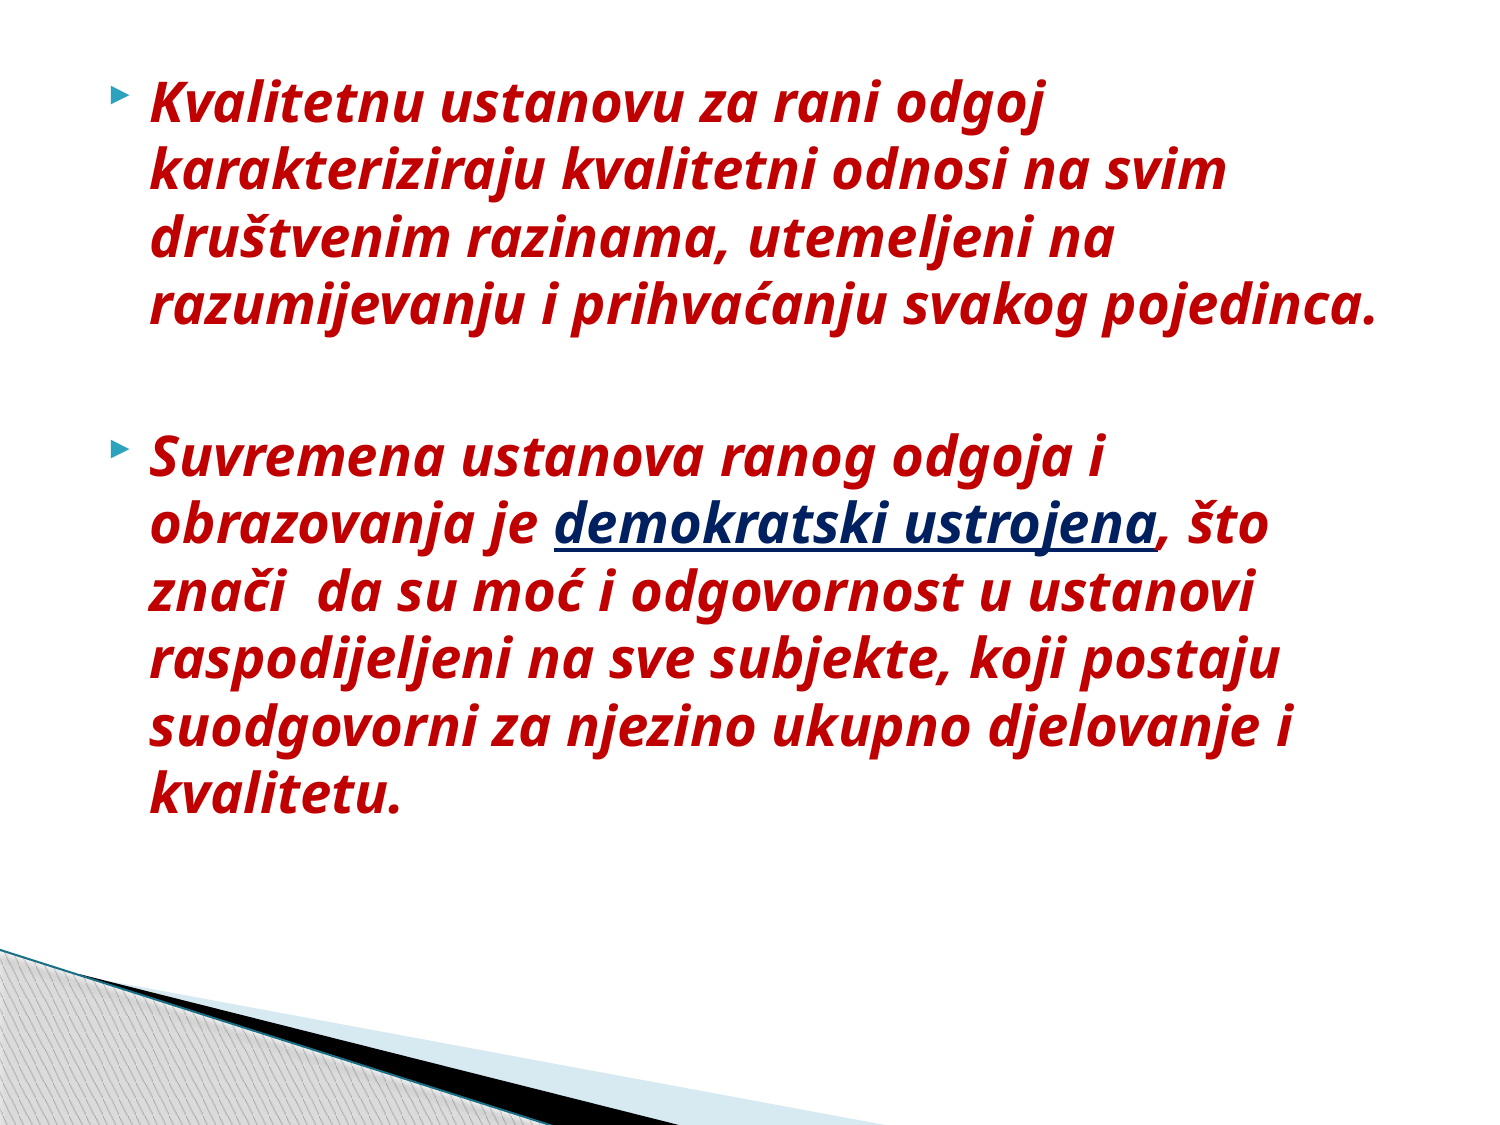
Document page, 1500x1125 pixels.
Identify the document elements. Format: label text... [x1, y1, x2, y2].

list Kvalitetnu ustanovu za rani odgoj karakteriziraju kvalitetni odnosi na svim društvenim razinama, utemeljeni na razumijevanju i prihvaćanju svakog pojedinca. Suvremena ustanova ranog odgoja i obrazovanja je demokratski ustrojena, što znači da su moć i odgovornost u ustanovi raspodijeljeni na sve subjekte, koji postaju suodgovorni za njezino ukupno djelovanje i kvalitetu. [75, 58, 1425, 986]
